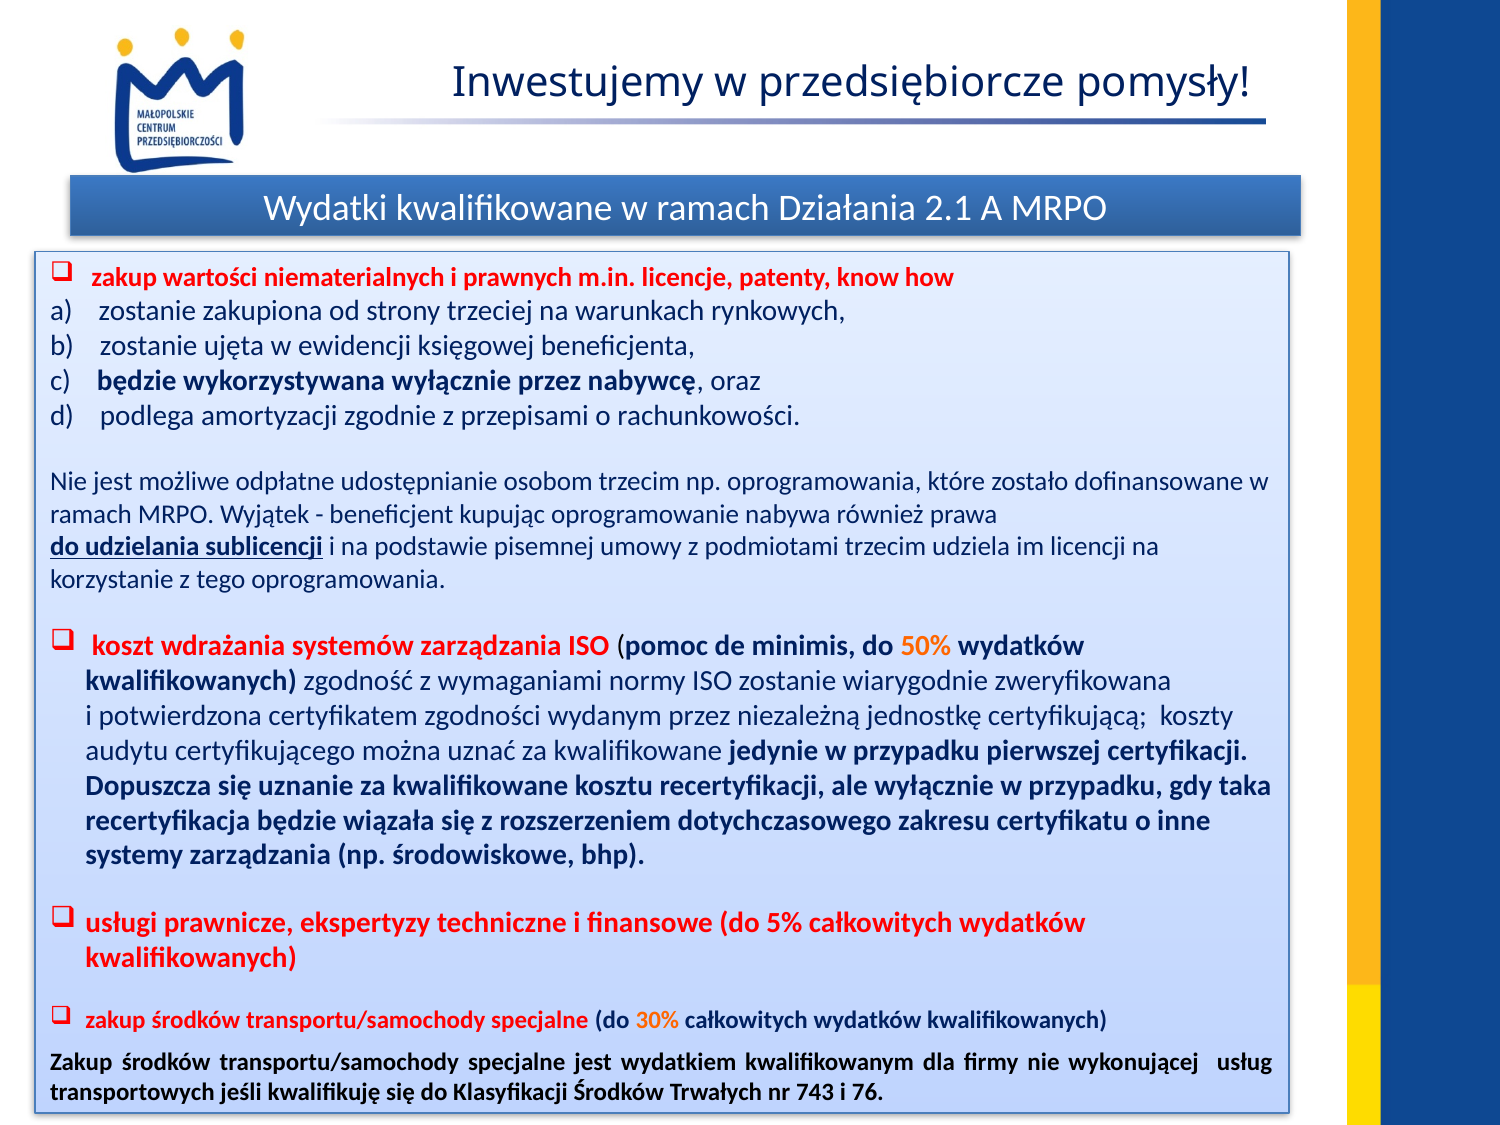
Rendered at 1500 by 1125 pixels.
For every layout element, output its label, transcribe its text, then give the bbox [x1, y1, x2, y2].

picture [1347, 0, 1500, 1125]
text_box Inwestujemy w przedsiębiorcze pomysły! [304, 46, 1266, 105]
text_box Wydatki kwalifikowane w ramach Działania 2.1 A MRPO [70, 175, 1301, 236]
picture [281, 105, 1266, 130]
picture [105, 25, 258, 176]
text_box zakup wartości niematerialnych i prawnych m.in. licencje, patenty, know how a) zostanie zakupiona od strony trzeciej na warunkach rynkowych, b) zostanie ujęta w ewidencji księgowej beneficjenta, c) będzie wykorzystywana wyłącznie przez nabywcę, oraz d) podlega amortyzacji zgodnie z przepisami o rachunkowości. Nie jest możliwe odpłatne udostępnianie osobom trzecim np. oprogramowania, które zostało dofinansowane w ramach MRPO. Wyjątek - beneficjent kupując oprogramowanie nabywa również prawa do udzielania sublicencji i na podstawie pisemnej umowy z podmiotami trzecim udziela im licencji na korzystanie z tego oprogramowania. koszt wdrażania systemów zarządzania ISO (pomoc de minimis, do 50% wydatków kwalifikowanych) zgodność z wymaganiami normy ISO zostanie wiarygodnie zweryfikowana i potwierdzona certyfikatem zgodności wydanym przez niezależną jednostkę certyfikującą; koszty audytu certyfikującego można uznać za kwalifikowane jedynie w przypadku pierwszej certyfikacji. Dopuszcza się uznanie za kwalifikowane kosztu recertyfikacji, ale wyłącznie w przypadku, gdy taka recertyfikacja będzie wiązała się z rozszerzeniem dotychczasowego zakresu certyfikatu o inne systemy zarządzania (np. środowiskowe, bhp). usługi prawnicze, ekspertyzy techniczne i finansowe (do 5% całkowitych wydatków kwalifikowanych) zakup środków transportu/samochody specjalne (do 30% całkowitych wydatków kwalifikowanych) Zakup środków transportu/samochody specjalne jest wydatkiem kwalifikowanym dla firmy nie wykonującej usług transportowych jeśli kwalifikuję się do Klasyfikacji Środków Trwałych nr 743 i 76. [34, 251, 1290, 1114]
